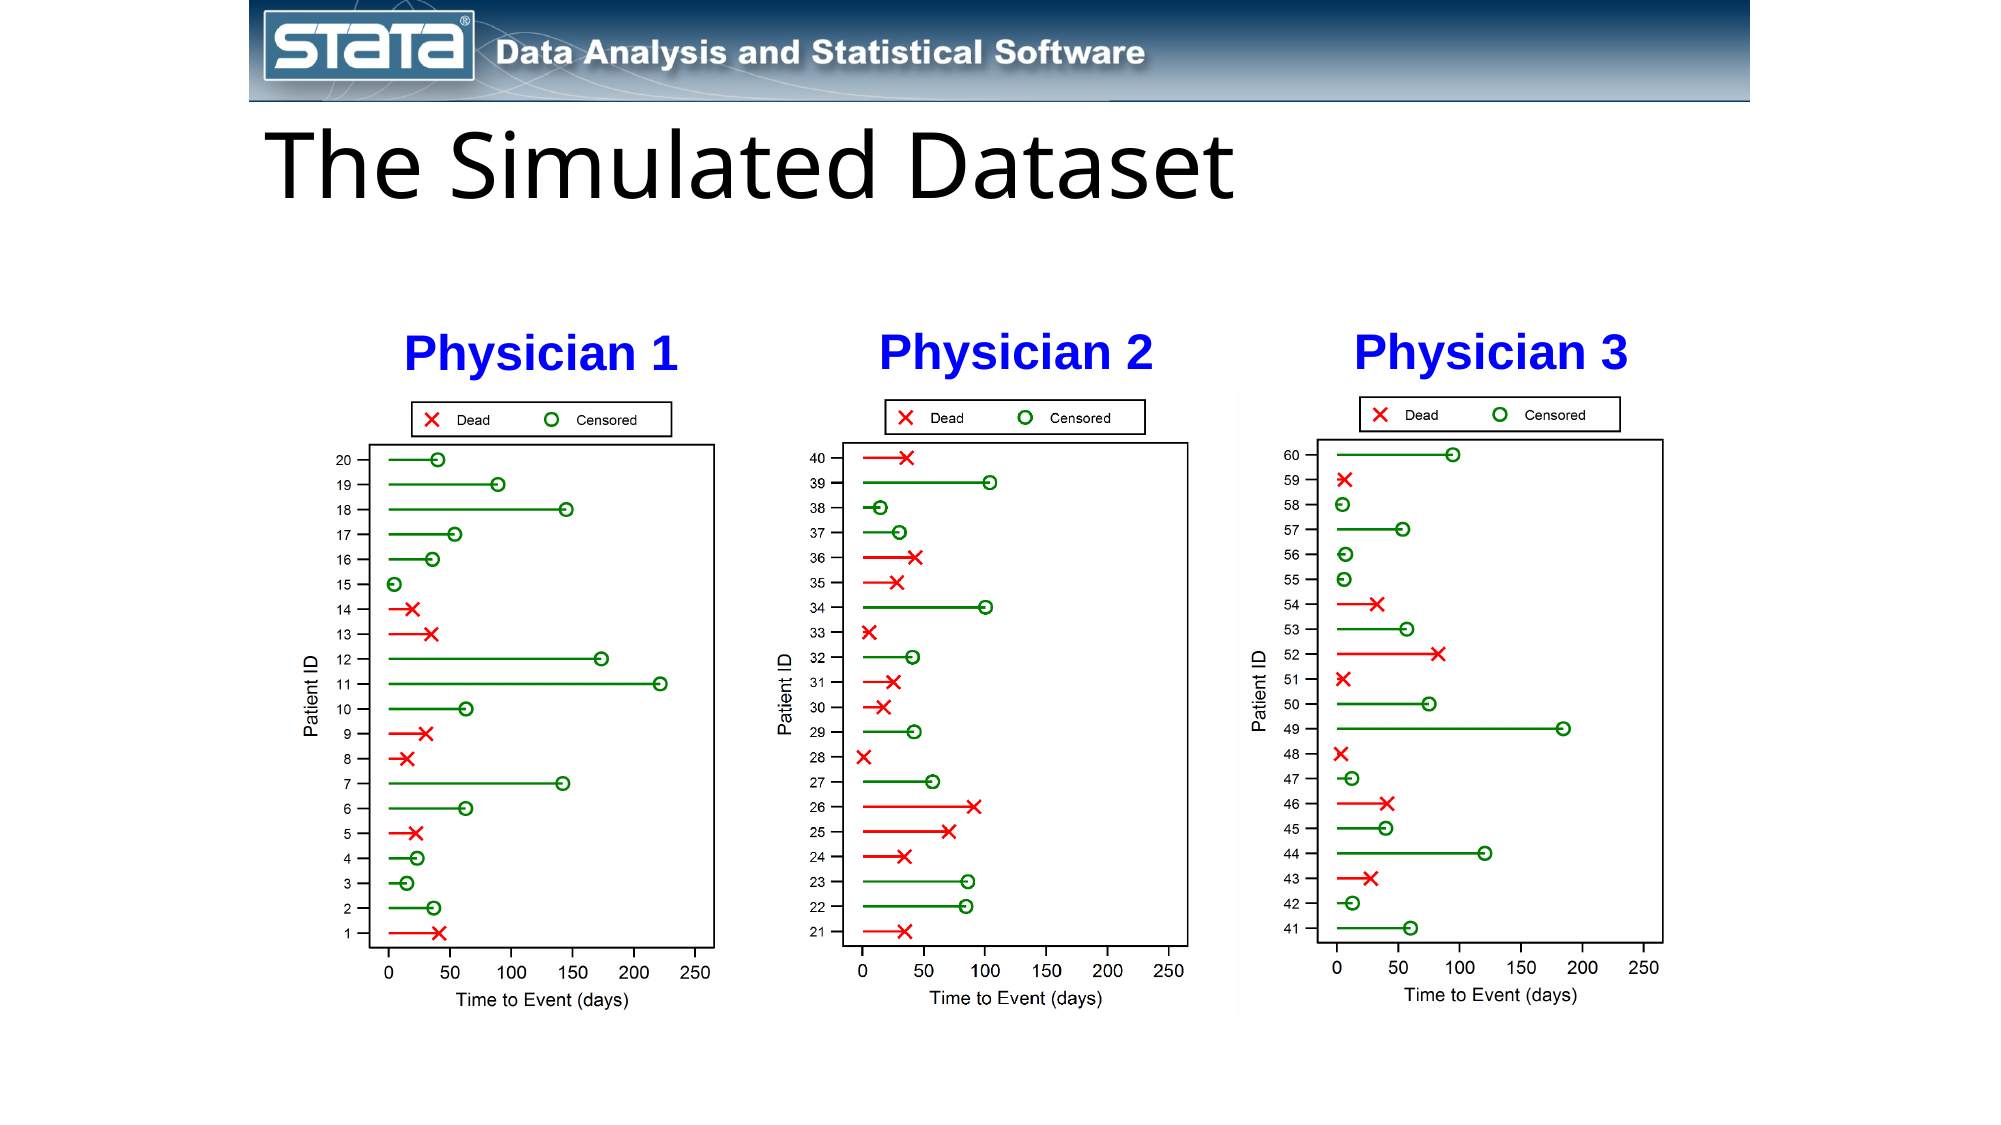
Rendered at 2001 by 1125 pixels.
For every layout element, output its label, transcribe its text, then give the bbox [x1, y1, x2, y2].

title The Simulated Dataset [249, 102, 1750, 238]
picture [762, 387, 1203, 1021]
text_box Physician 1 [389, 312, 694, 387]
picture [249, 0, 1750, 102]
picture [1236, 387, 1678, 1016]
text_box Physician 3 [1339, 311, 1644, 387]
text_box Physician 2 [864, 311, 1169, 387]
picture [287, 387, 729, 1020]
